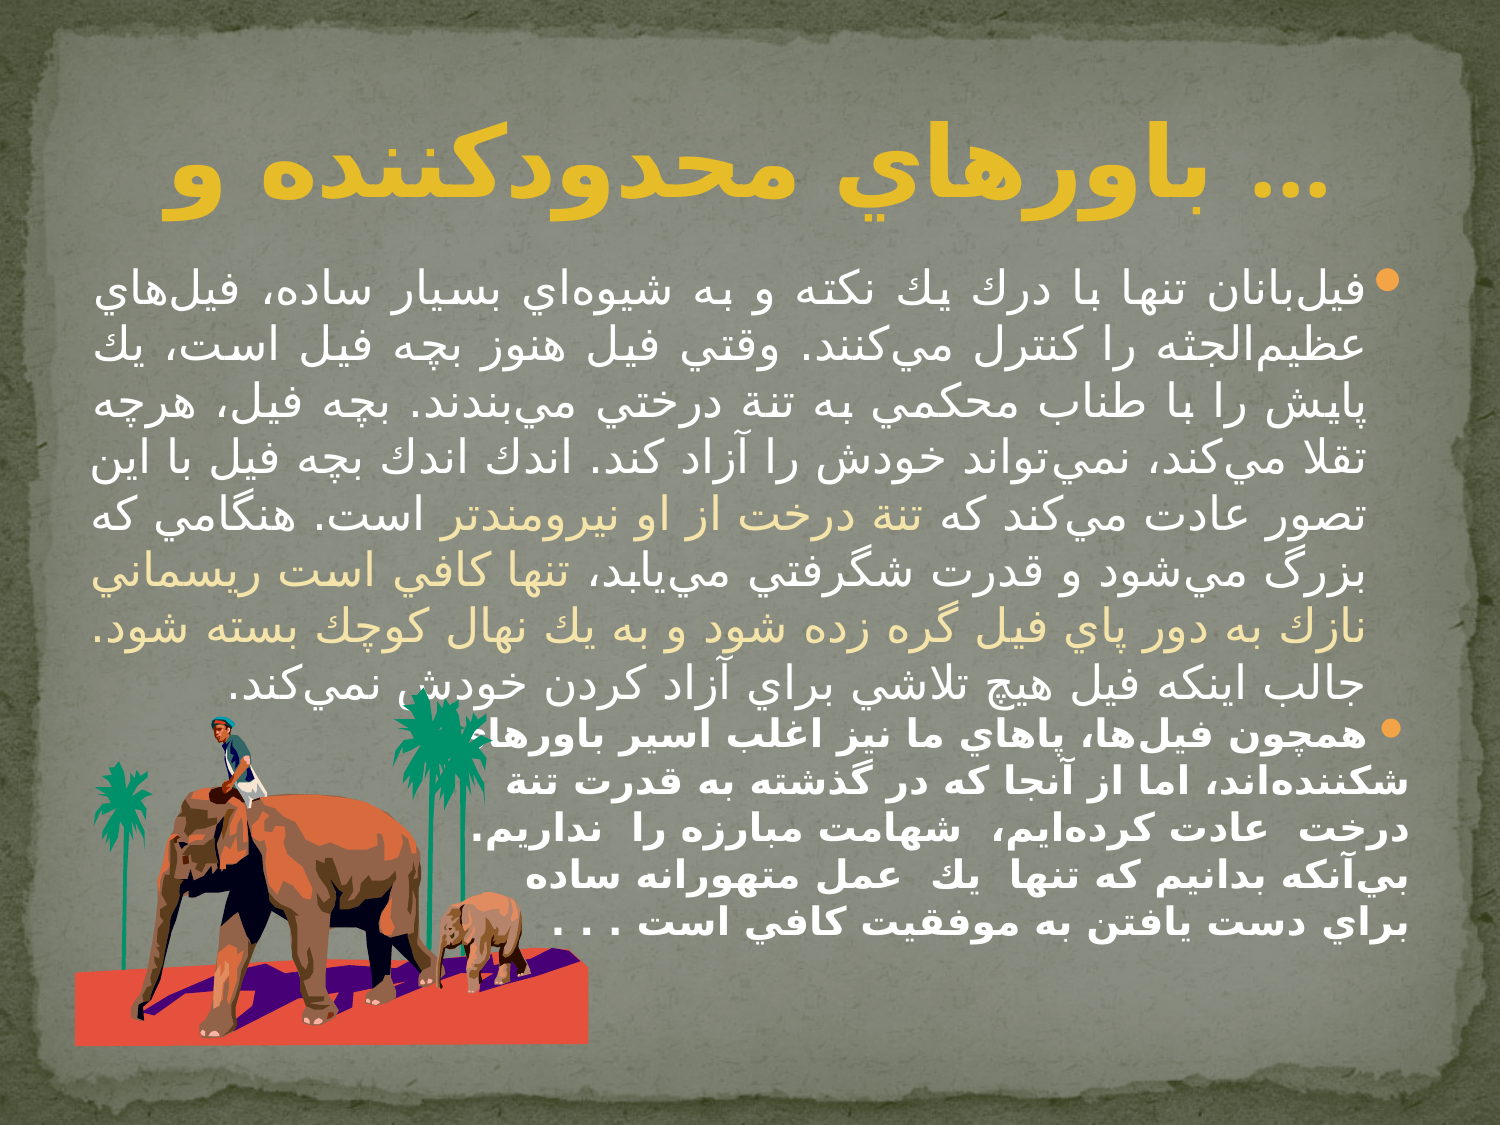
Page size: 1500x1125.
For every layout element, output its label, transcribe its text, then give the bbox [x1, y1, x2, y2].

title باورهاي محدودكننده و ... [74, 24, 1425, 225]
list فيل‌بانان تنها با درك يك نكته و به شيوه‌اي بسيار ساده، فيل‌هاي عظيم‌الجثه را كنترل مي‌كنند. وقتي فيل هنوز بچه فيل است، يك پايش را با طناب محكمي به تنة درختي مي‌بندند. بچه فيل، هرچه تقلا مي‌كند، نمي‌تواند خودش را آزاد كند. اندك اندك بچه فيل با اين تصور عادت مي‌كند كه تنة درخت از او نيرومند‌تر است. هنگامي كه بزرگ مي‌شود و قدرت شگرفتي مي‌يابد، تنها كافي است ريسماني نازك به دور پاي فيل گره زده شود و به يك نهال كوچك بسته شود. جالب اينكه فيل هيچ تلاشي براي آزاد كردن خودش نمي‌كند. همچون فيل‌ها، پاهاي ما نيز اغلب اسير باورهاي شكننده‌اند، اما از آنجا كه در گذشته به قدرت تنة درخت عادت كرده‌ايم، شهامت مبارزه را نداريم. بي‌آنكه بدانيم كه تنها يك عمل متهورانه ساده براي دست يافتن به موفقيت كافي است . . . [74, 249, 1426, 1001]
picture [76, 689, 589, 1046]
